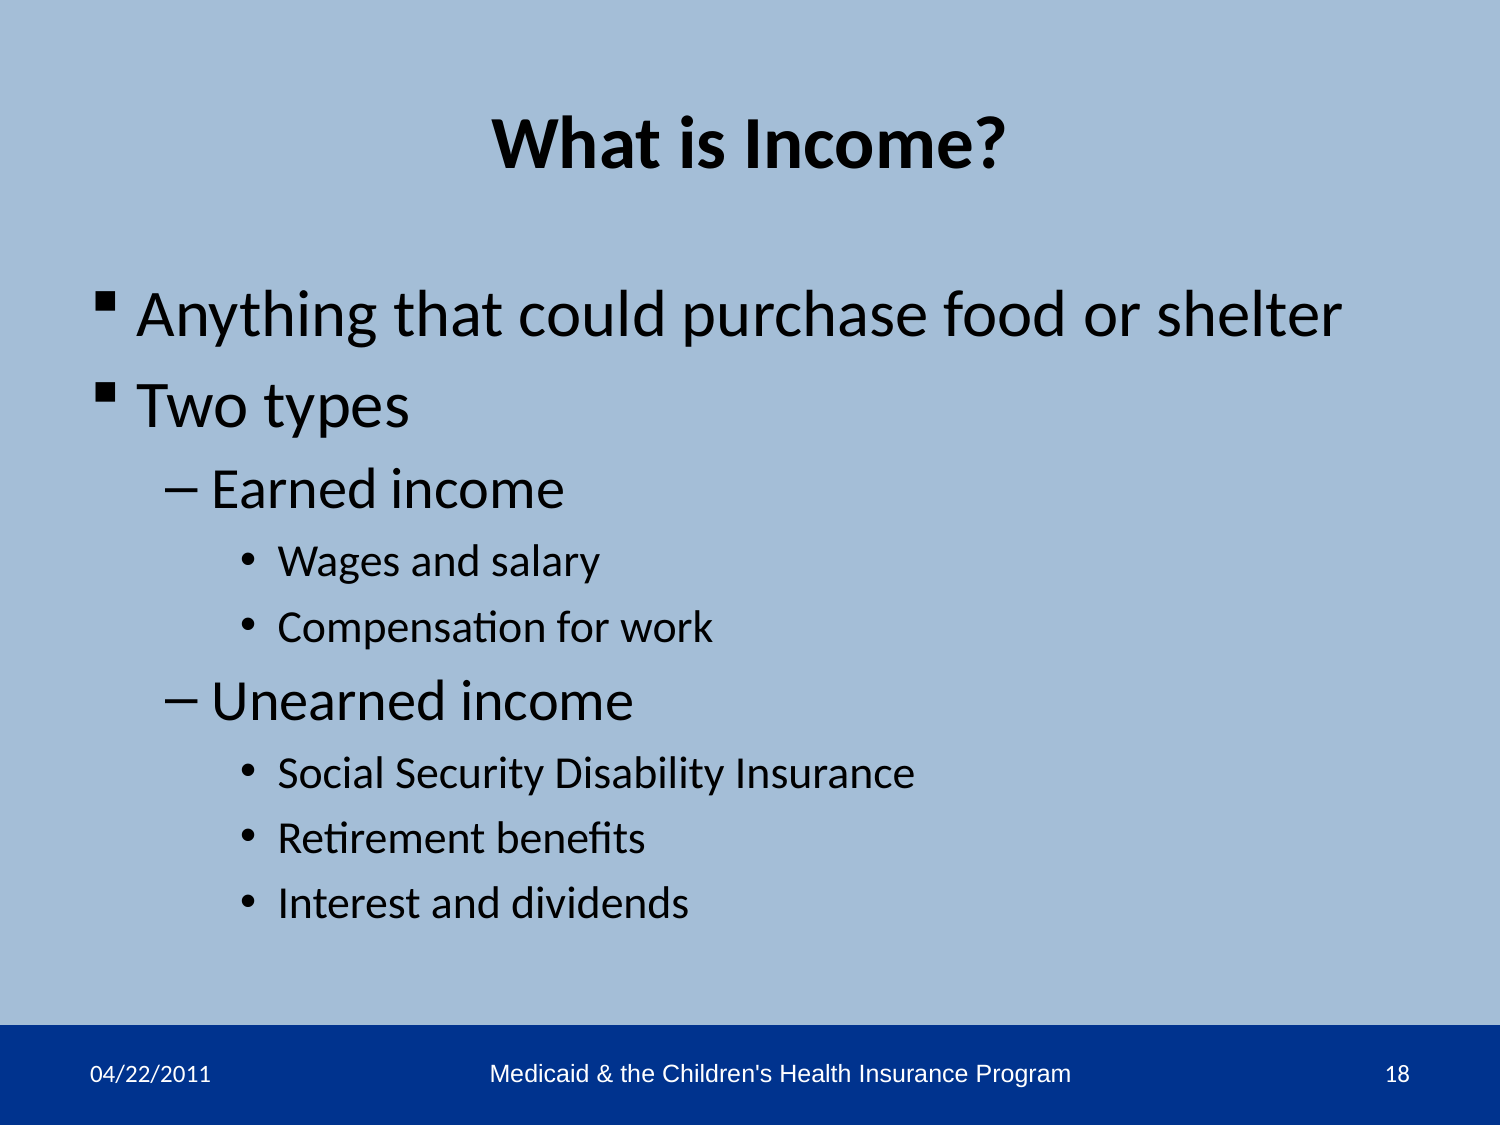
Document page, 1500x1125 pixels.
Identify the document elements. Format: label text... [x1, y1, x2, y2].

slide_number 18 [1275, 1042, 1425, 1103]
list Anything that could purchase food or shelter Two types Earned income Wages and salary Compensation for work Unearned income Social Security Disability Insurance Retirement benefits Interest and dividends [74, 262, 1426, 1006]
title What is Income? [74, 44, 1426, 233]
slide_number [75, 1042, 287, 1103]
footer Medicaid & the Children's Health Insurance Program [287, 1042, 1275, 1103]
